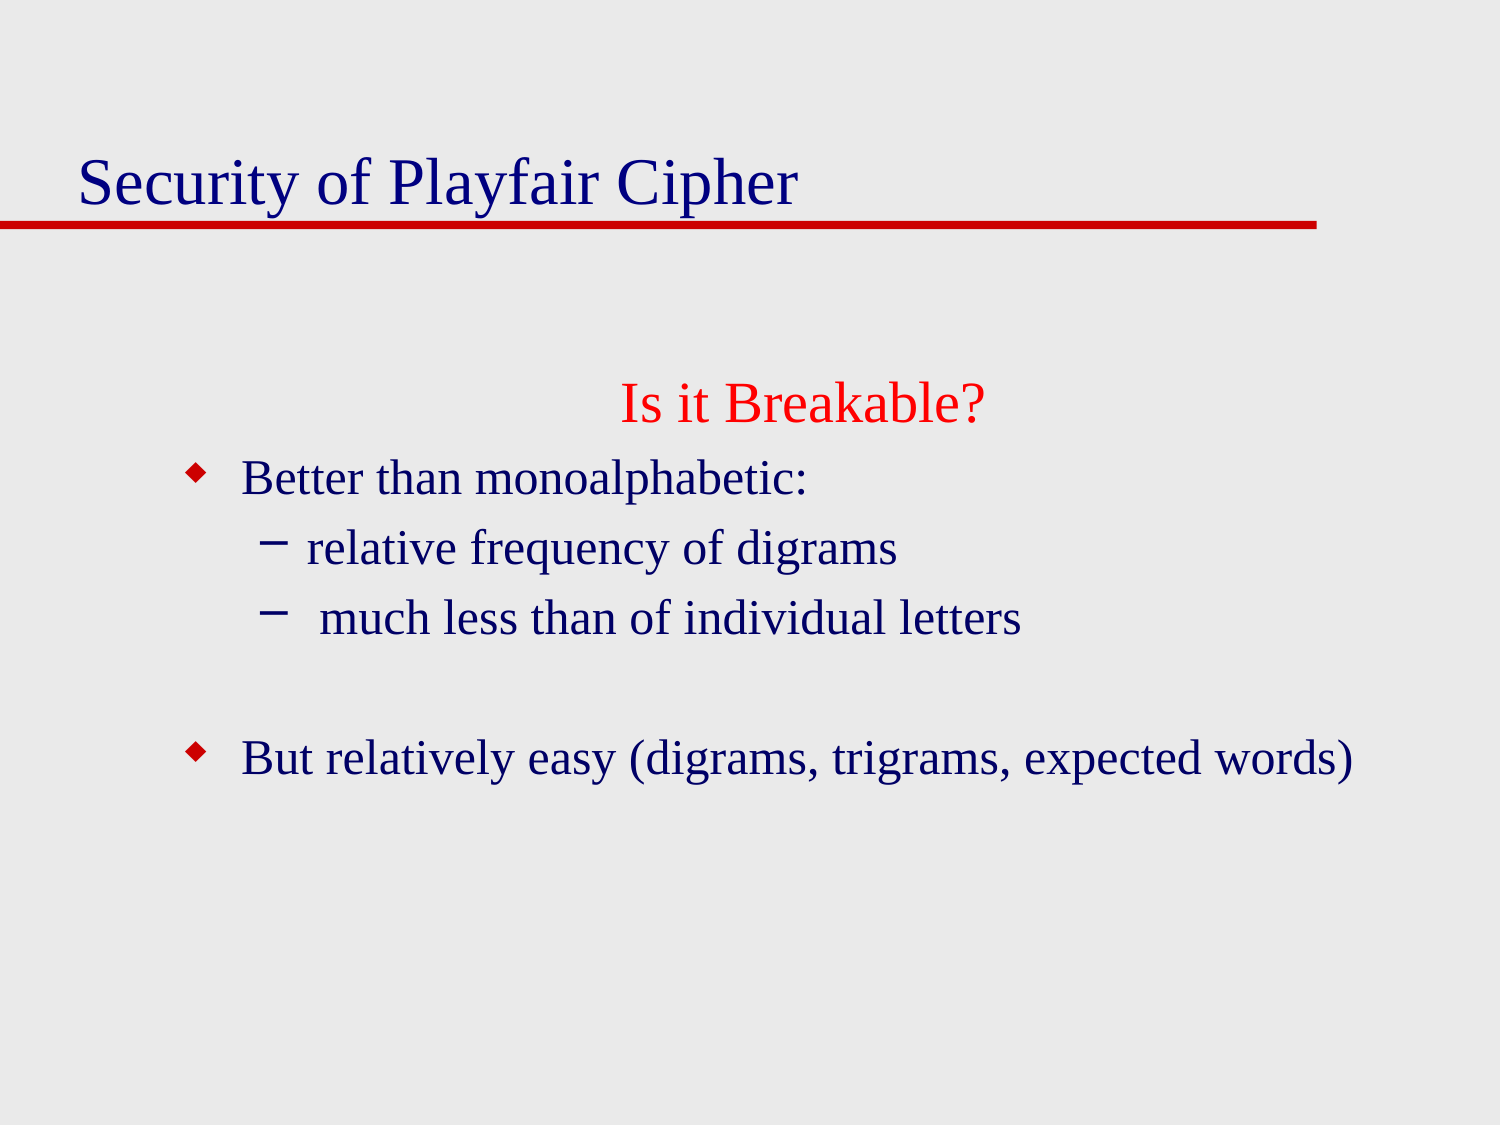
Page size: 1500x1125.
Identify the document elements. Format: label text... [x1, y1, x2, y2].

title Security of Playfair Cipher [62, 43, 1338, 226]
list Is it Breakable? Better than monoalphabetic: relative frequency of digrams much less than of individual letters But relatively easy (digrams, trigrams, expected words) [169, 274, 1438, 951]
